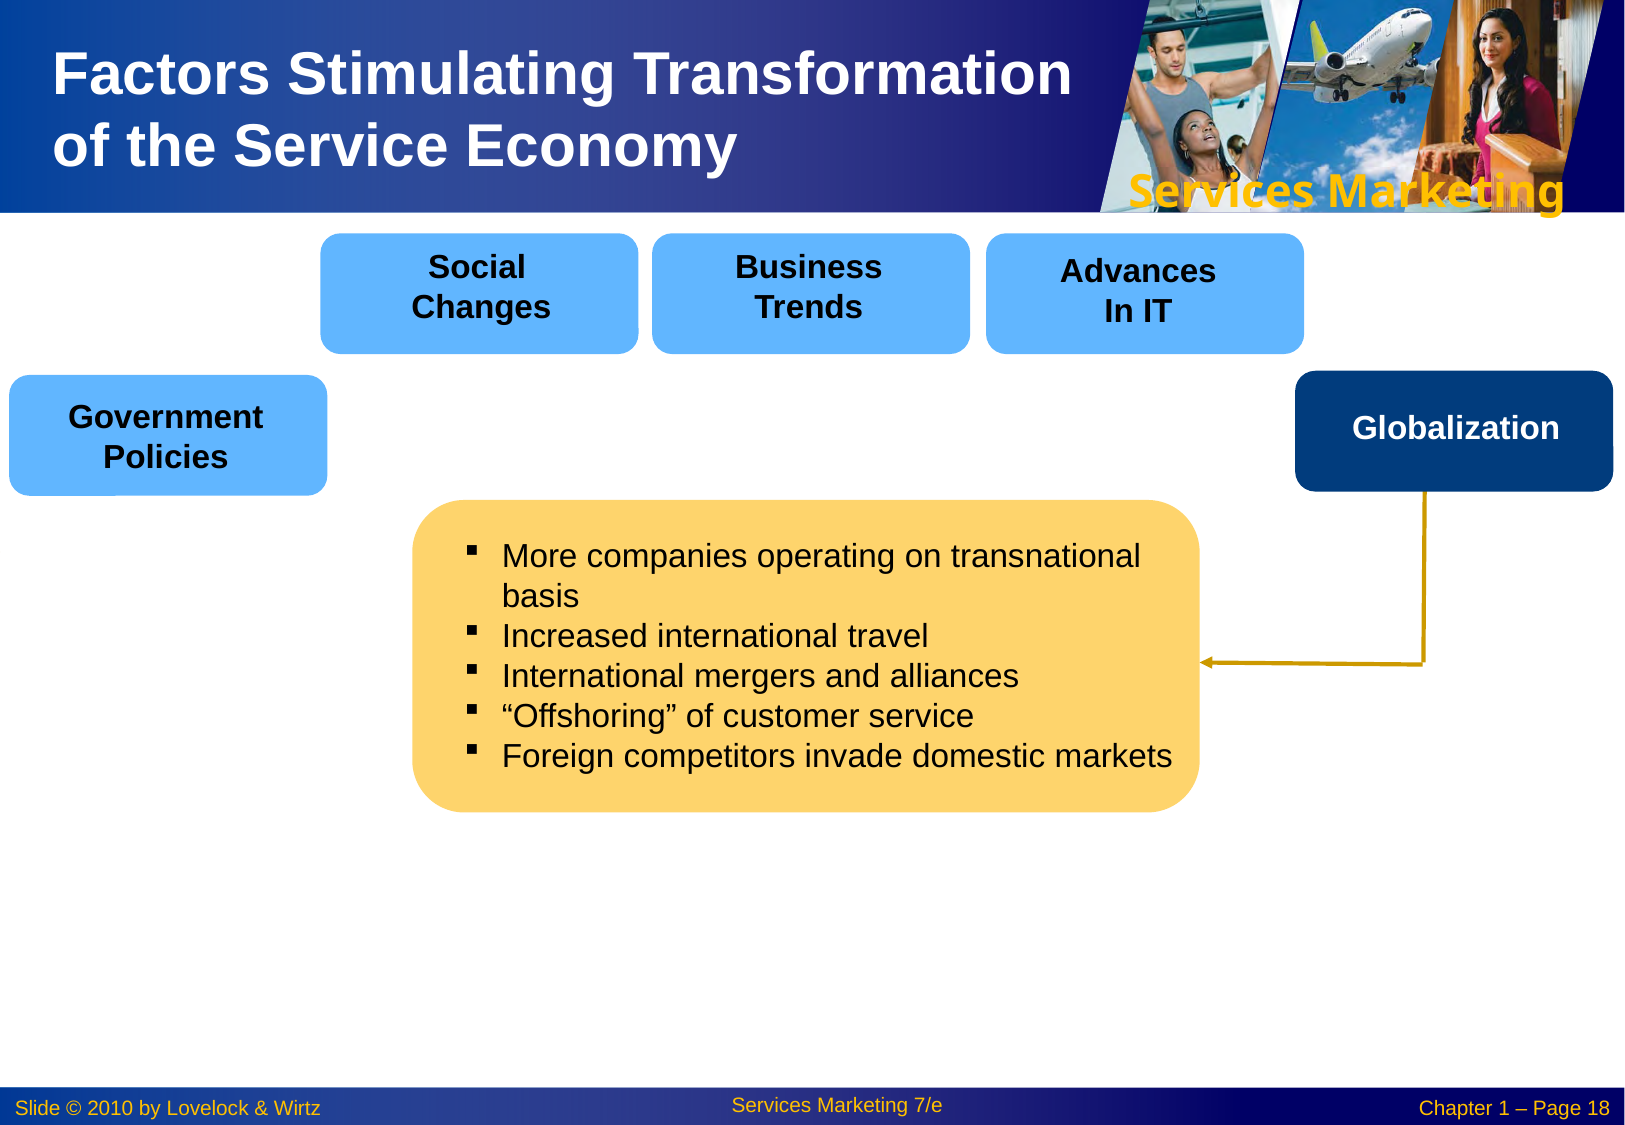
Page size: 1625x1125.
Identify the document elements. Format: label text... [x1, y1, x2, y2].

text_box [0, 233, 1614, 813]
title Factors Stimulating Transformation of the Service Economy [36, 37, 1100, 176]
picture [1546, 187, 1556, 202]
picture [1100, 0, 1604, 213]
picture [1162, 186, 1172, 192]
